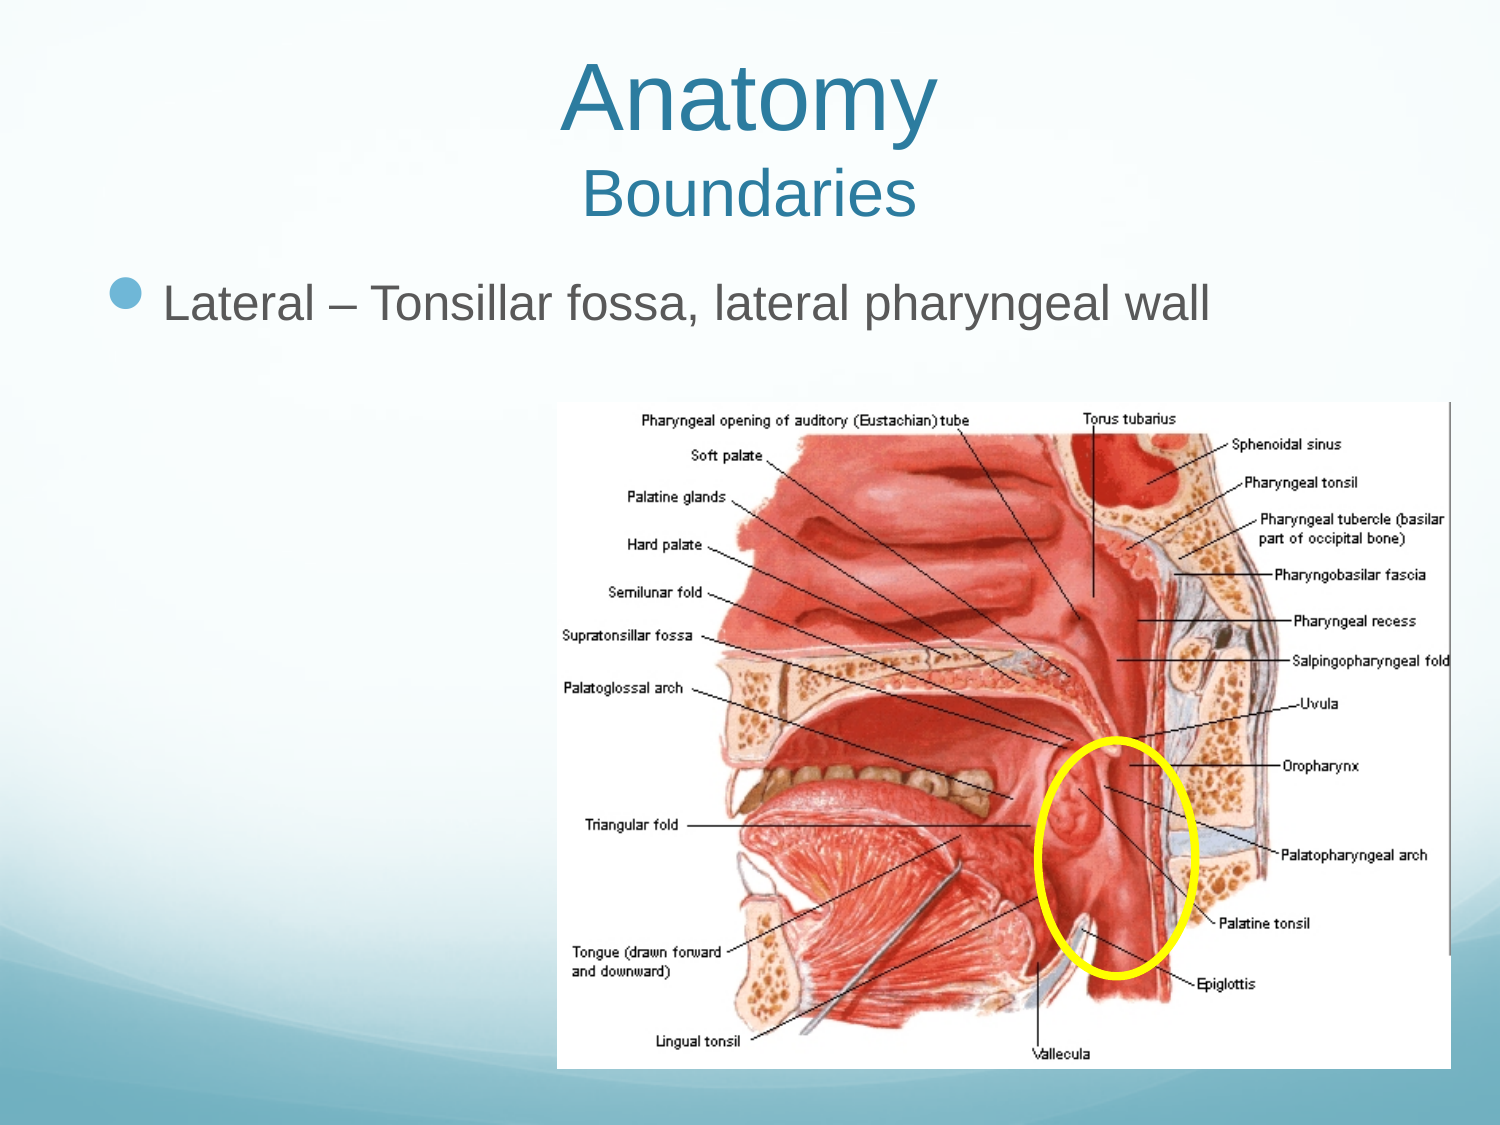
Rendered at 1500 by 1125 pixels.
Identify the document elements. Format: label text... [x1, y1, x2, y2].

list Lateral – Tonsillar fossa, lateral pharyngeal wall [90, 262, 1410, 975]
picture [557, 402, 1451, 1069]
title Anatomy Boundaries [90, 17, 1410, 237]
